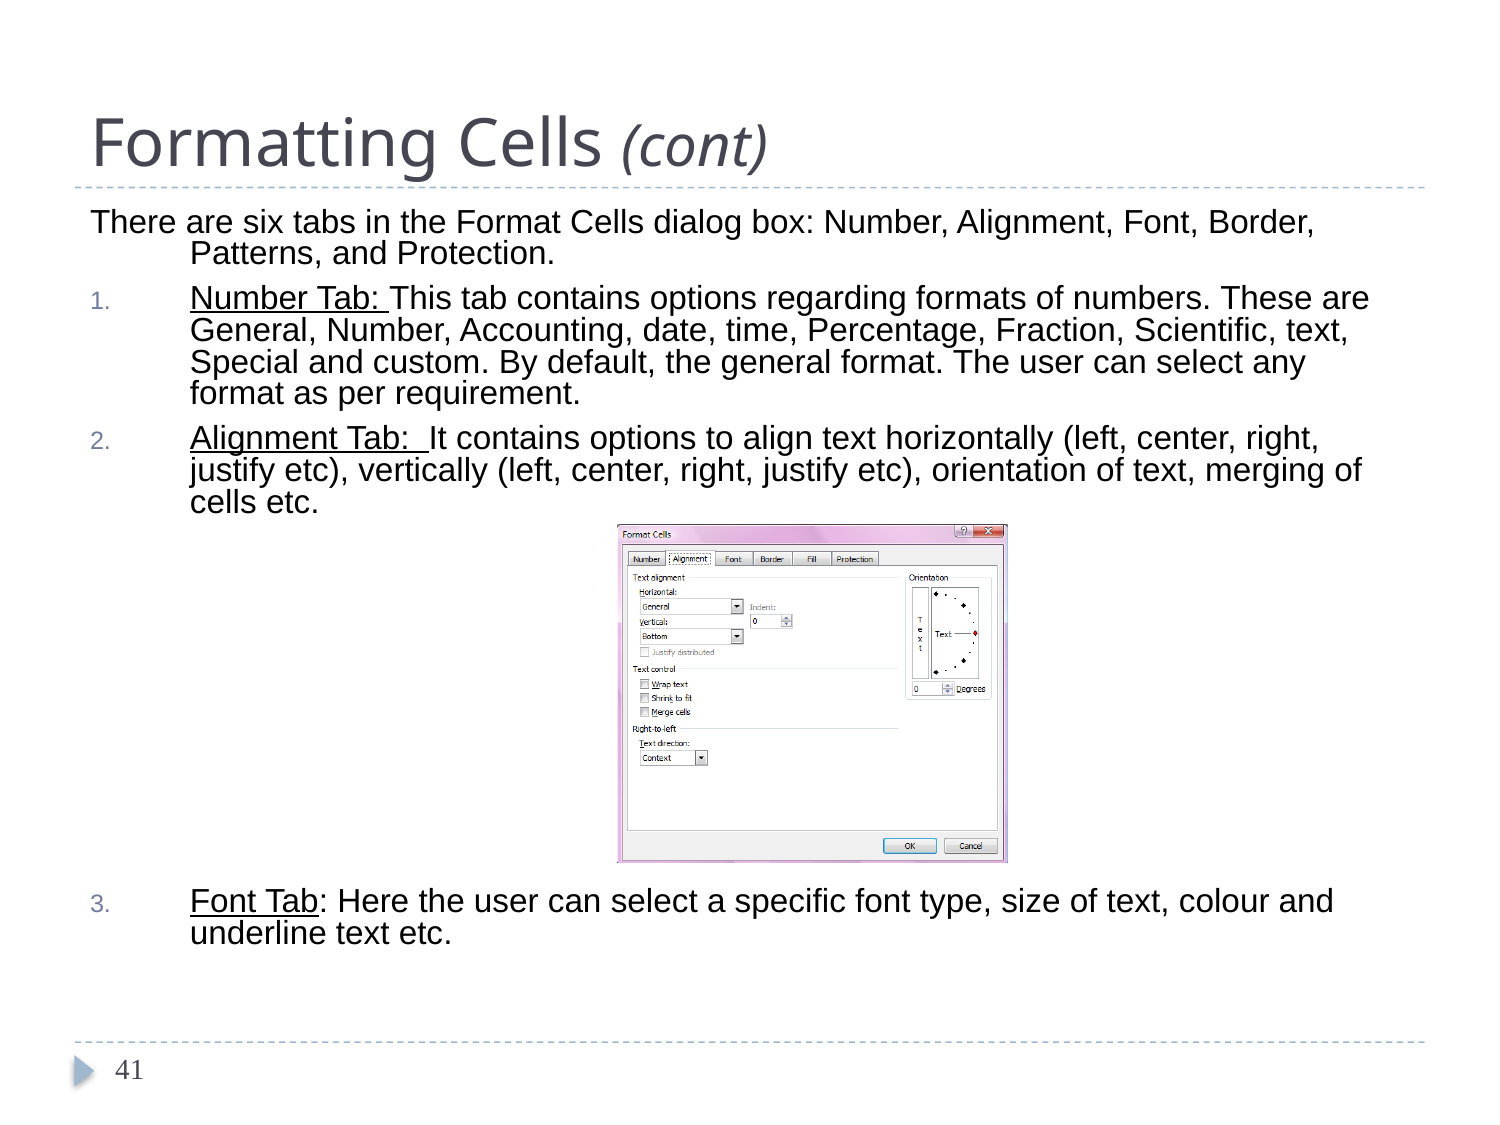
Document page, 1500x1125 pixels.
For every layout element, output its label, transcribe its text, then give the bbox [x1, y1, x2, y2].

title Formatting Cells (cont) [74, 24, 1426, 188]
list There are six tabs in the Format Cells dialog box: Number, Alignment, Font, Border, Patterns, and Protection. Number Tab: This tab contains options regarding formats of numbers. These are General, Number, Accounting, date, time, Percentage, Fraction, Scientific, text, Special and custom. By default, the general format. The user can select any format as per requirement. Alignment Tab: It contains options to align text horizontally (left, center, right, justify etc), vertically (left, center, right, justify etc), orientation of text, merging of cells etc. Font Tab: Here the user can select a specific font type, size of text, colour and underline text etc. [74, 199, 1426, 1011]
slide_number 41 [100, 1042, 426, 1103]
picture [617, 524, 1008, 863]
